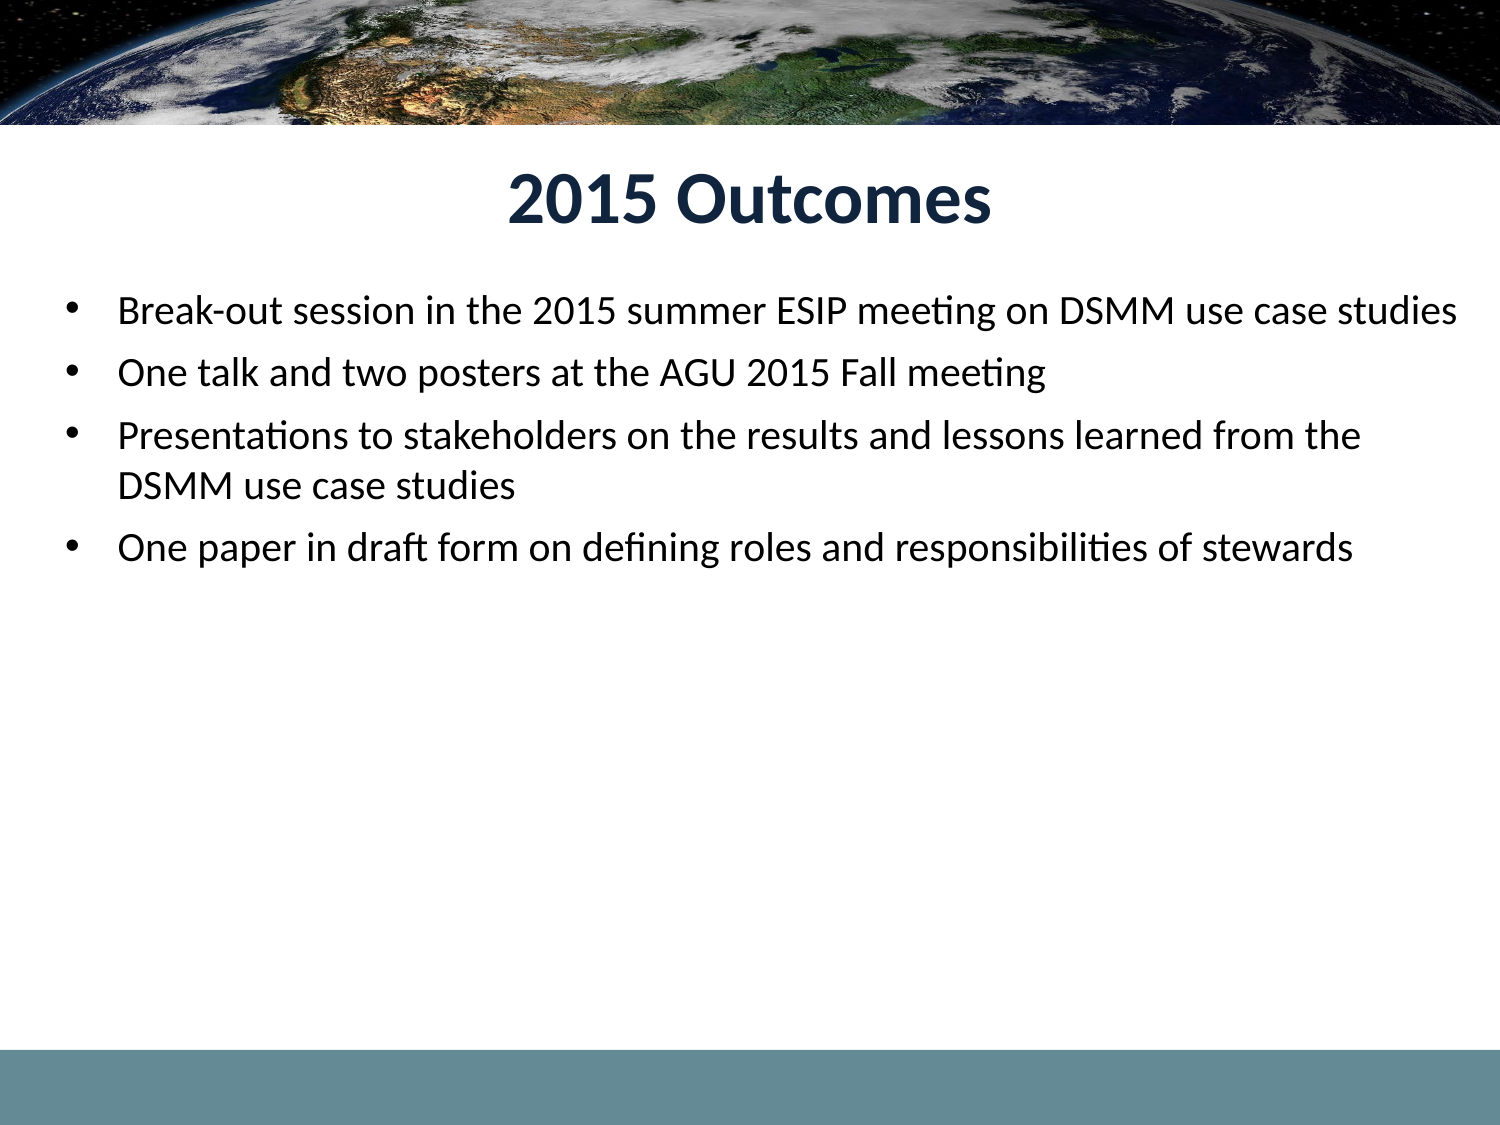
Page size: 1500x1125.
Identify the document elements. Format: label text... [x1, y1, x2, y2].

picture [0, 0, 1500, 126]
text_box [0, 1049, 1500, 1125]
text_box Break-out session in the 2015 summer ESIP meeting on DSMM use case studies One talk and two posters at the AGU 2015 Fall meeting Presentations to stakeholders on the results and lessons learned from the DSMM use case studies One paper in draft form on defining roles and responsibilities of stewards [49, 275, 1475, 578]
text_box 2015 Outcomes [0, 137, 1500, 250]
